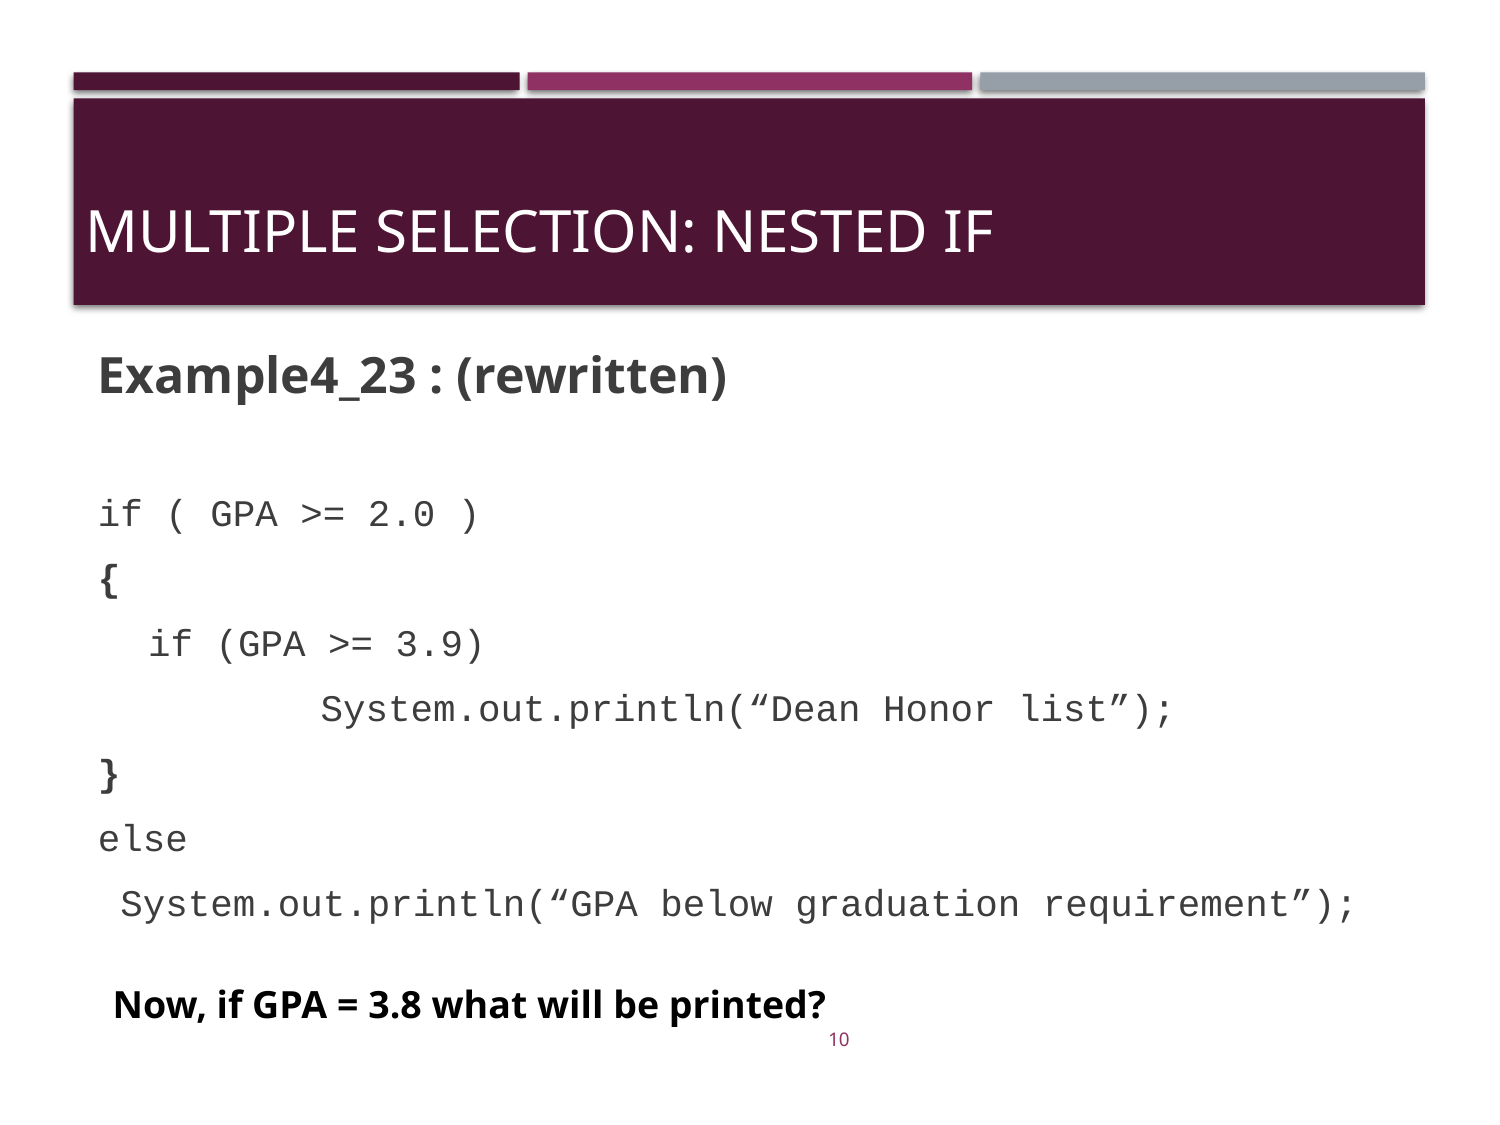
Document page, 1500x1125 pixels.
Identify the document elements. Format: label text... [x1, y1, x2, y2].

title Multiple Selection: Nested if [70, 83, 1346, 272]
text_box Now, if GPA = 3.8 what will be printed? [97, 973, 1073, 1033]
list Example4_23 : (rewritten) if ( GPA >= 2.0 ) { if (GPA >= 3.9) System.out.println(“Dean Honor list”); } else System.out.println(“GPA below graduation requirement”); [82, 246, 1471, 1022]
slide_number 10 [65, 1010, 865, 1070]
